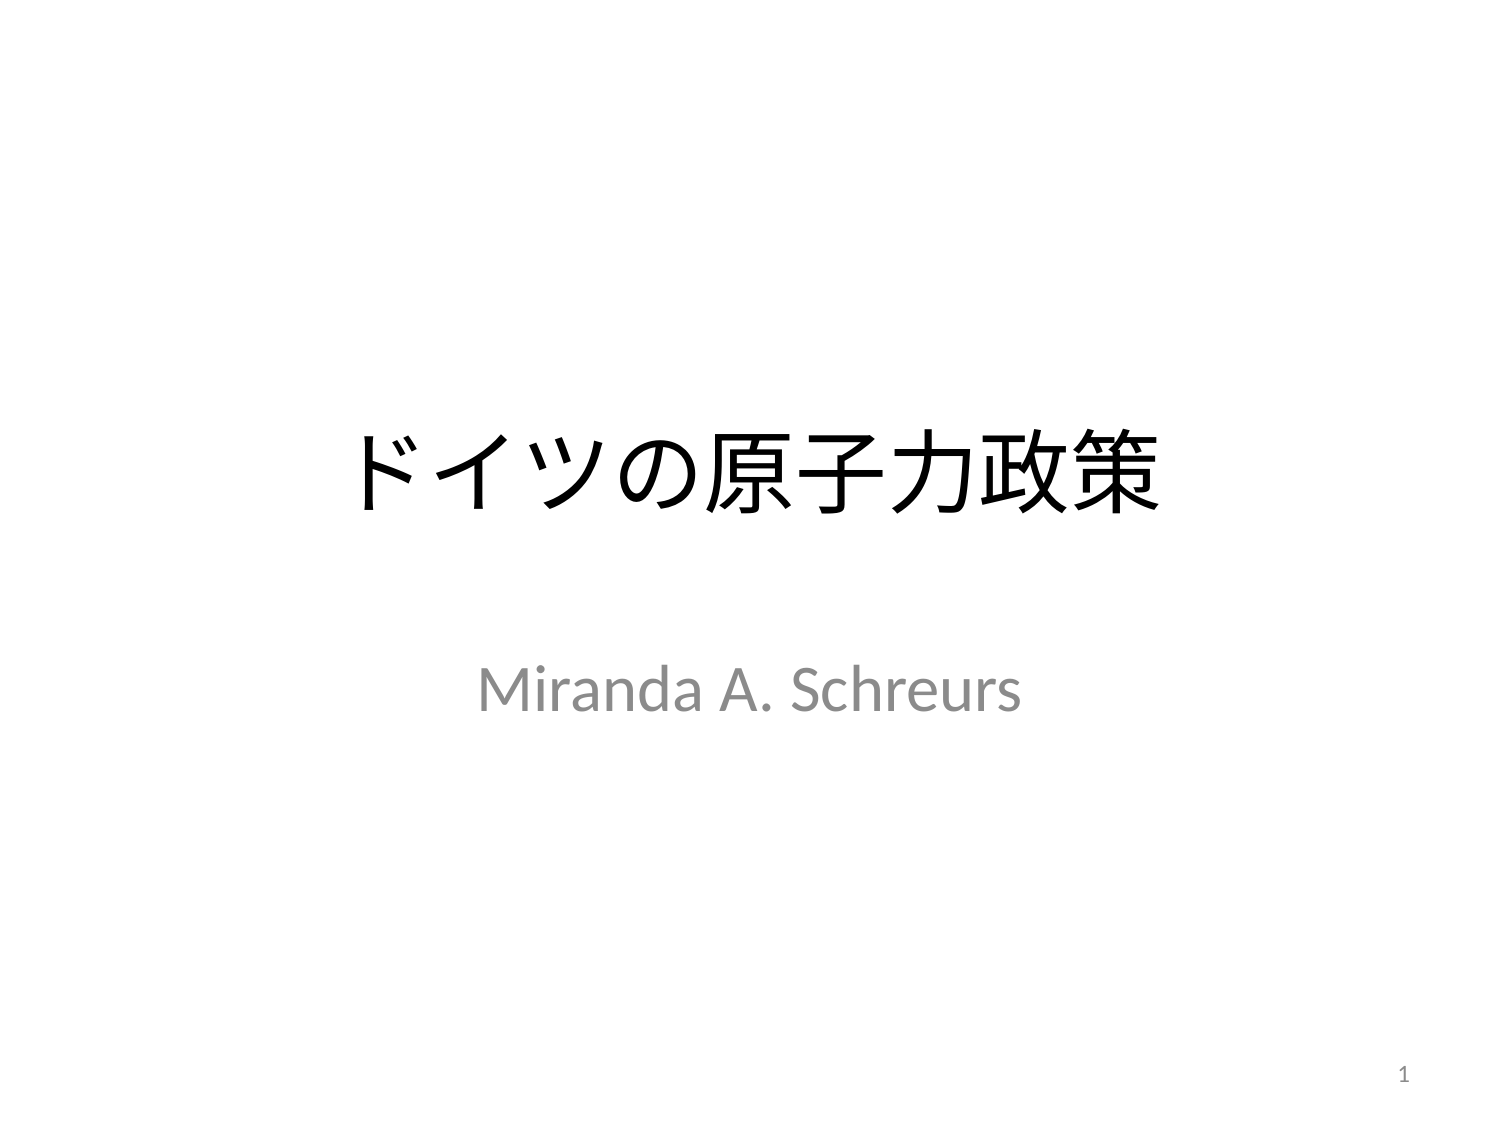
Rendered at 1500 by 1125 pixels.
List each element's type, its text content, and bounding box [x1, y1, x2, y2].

subtitle Miranda A. Schreurs [225, 637, 1275, 925]
title ドイツの原子力政策 [112, 349, 1388, 591]
slide_number 1 [1074, 1042, 1425, 1103]
